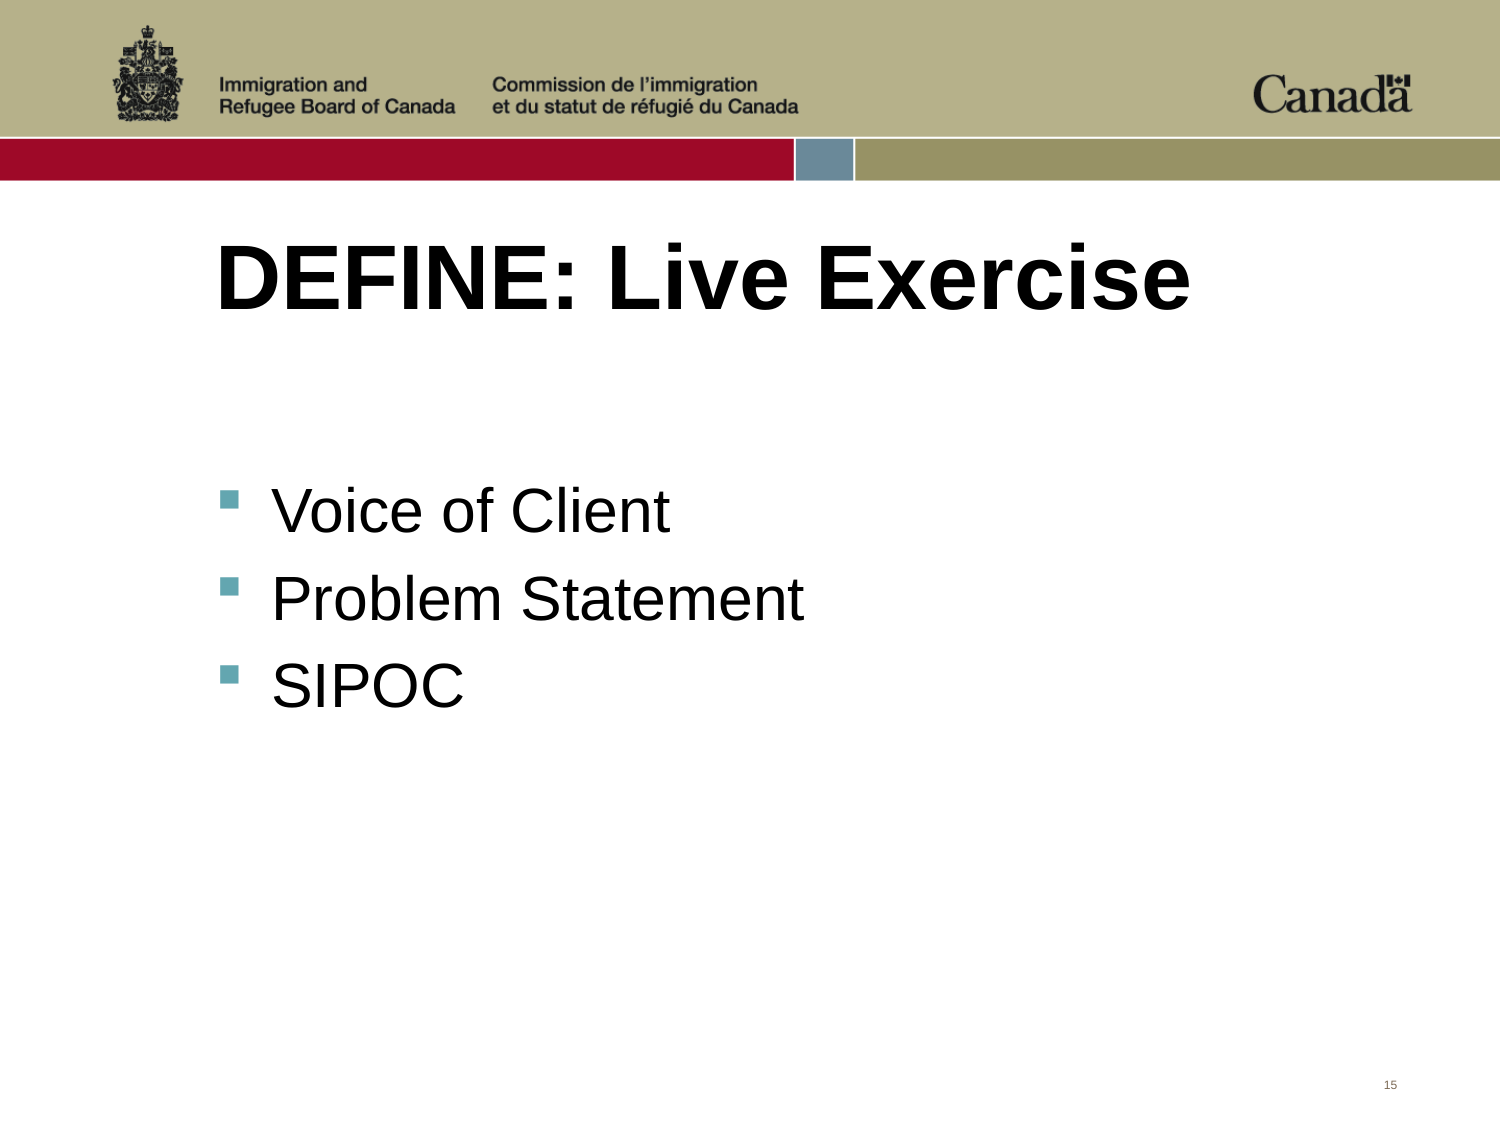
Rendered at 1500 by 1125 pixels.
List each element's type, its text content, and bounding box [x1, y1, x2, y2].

title DEFINE: Live Exercise [200, 237, 1413, 425]
picture [0, 0, 1500, 1125]
slide_number 15 [1100, 1025, 1413, 1100]
list Voice of Client Problem Statement SIPOC [200, 462, 1413, 1000]
